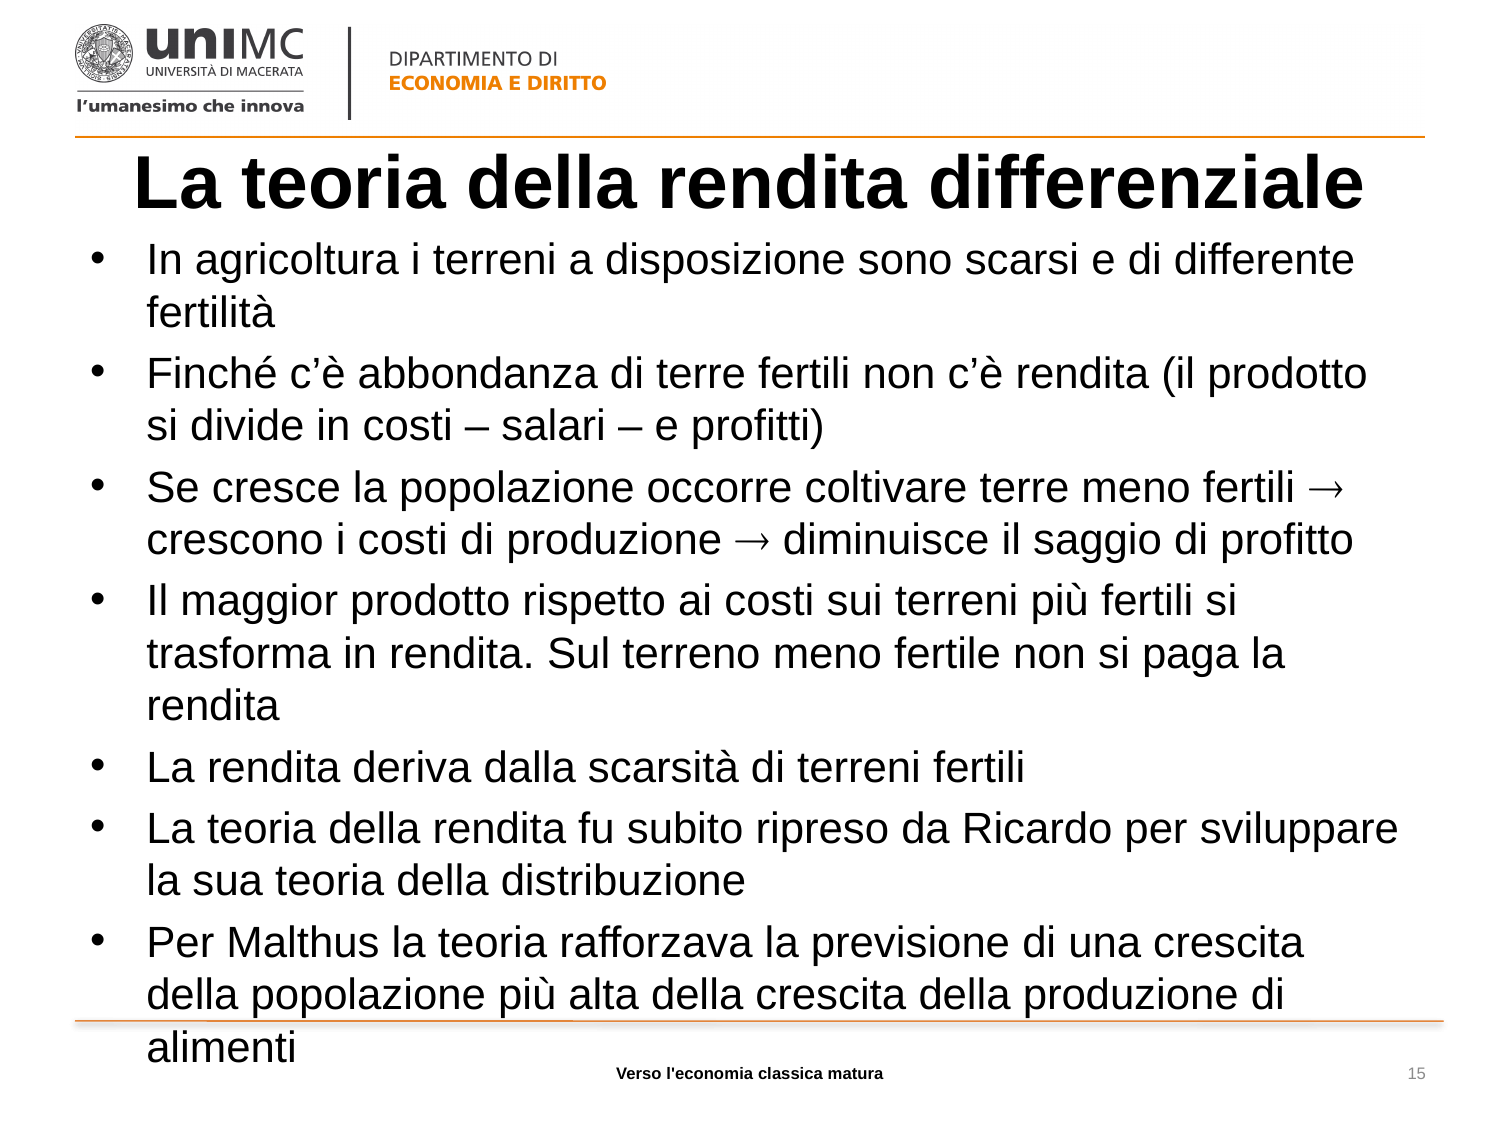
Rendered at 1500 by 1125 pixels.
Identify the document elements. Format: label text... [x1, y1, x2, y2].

title La teoria della rendita differenziale [75, 133, 1425, 223]
slide_number 15 [1091, 1042, 1442, 1103]
footer Verso l'economia classica matura [512, 1042, 988, 1103]
list In agricoltura i terreni a disposizione sono scarsi e di differente fertilità Finché c’è abbondanza di terre fertili non c’è rendita (il prodotto si divide in costi – salari – e profitti) Se cresce la popolazione occorre coltivare terre meno fertili  crescono i costi di produzione  diminuisce il saggio di profitto Il maggior prodotto rispetto ai costi sui terreni più fertili si trasforma in rendita. Sul terreno meno fertile non si paga la rendita La rendita deriva dalla scarsità di terreni fertili La teoria della rendita fu subito ripreso da Ricardo per sviluppare la sua teoria della distribuzione Per Malthus la teoria rafforzava la previsione di una crescita della popolazione più alta della crescita della produzione di alimenti [75, 223, 1425, 966]
picture [75, 24, 1425, 133]
